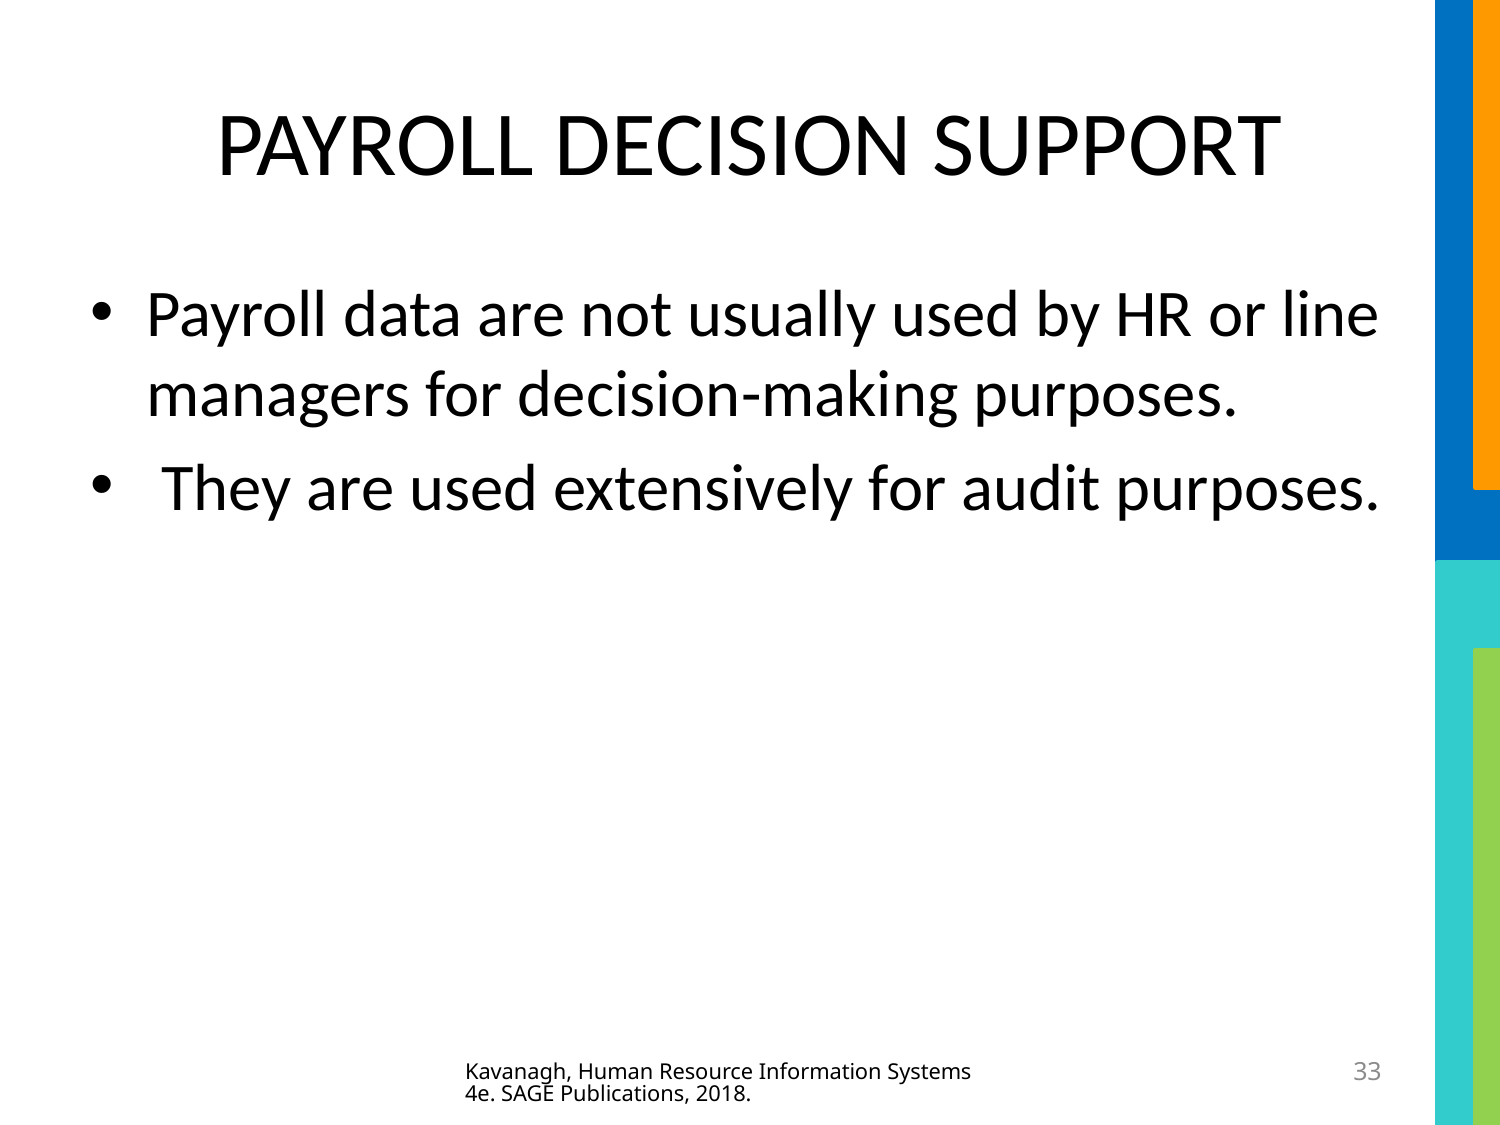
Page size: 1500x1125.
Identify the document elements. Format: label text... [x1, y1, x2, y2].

footer Kavanagh, Human Resource Information Systems 4e. SAGE Publications, 2018. [450, 1042, 1004, 1103]
list Payroll data are not usually used by HR or line managers for decision-making purposes. They are used extensively for audit purposes. [75, 262, 1425, 1005]
slide_number 33 [1059, 1042, 1397, 1103]
title PAYROLL DECISION SUPPORT [75, 45, 1425, 233]
